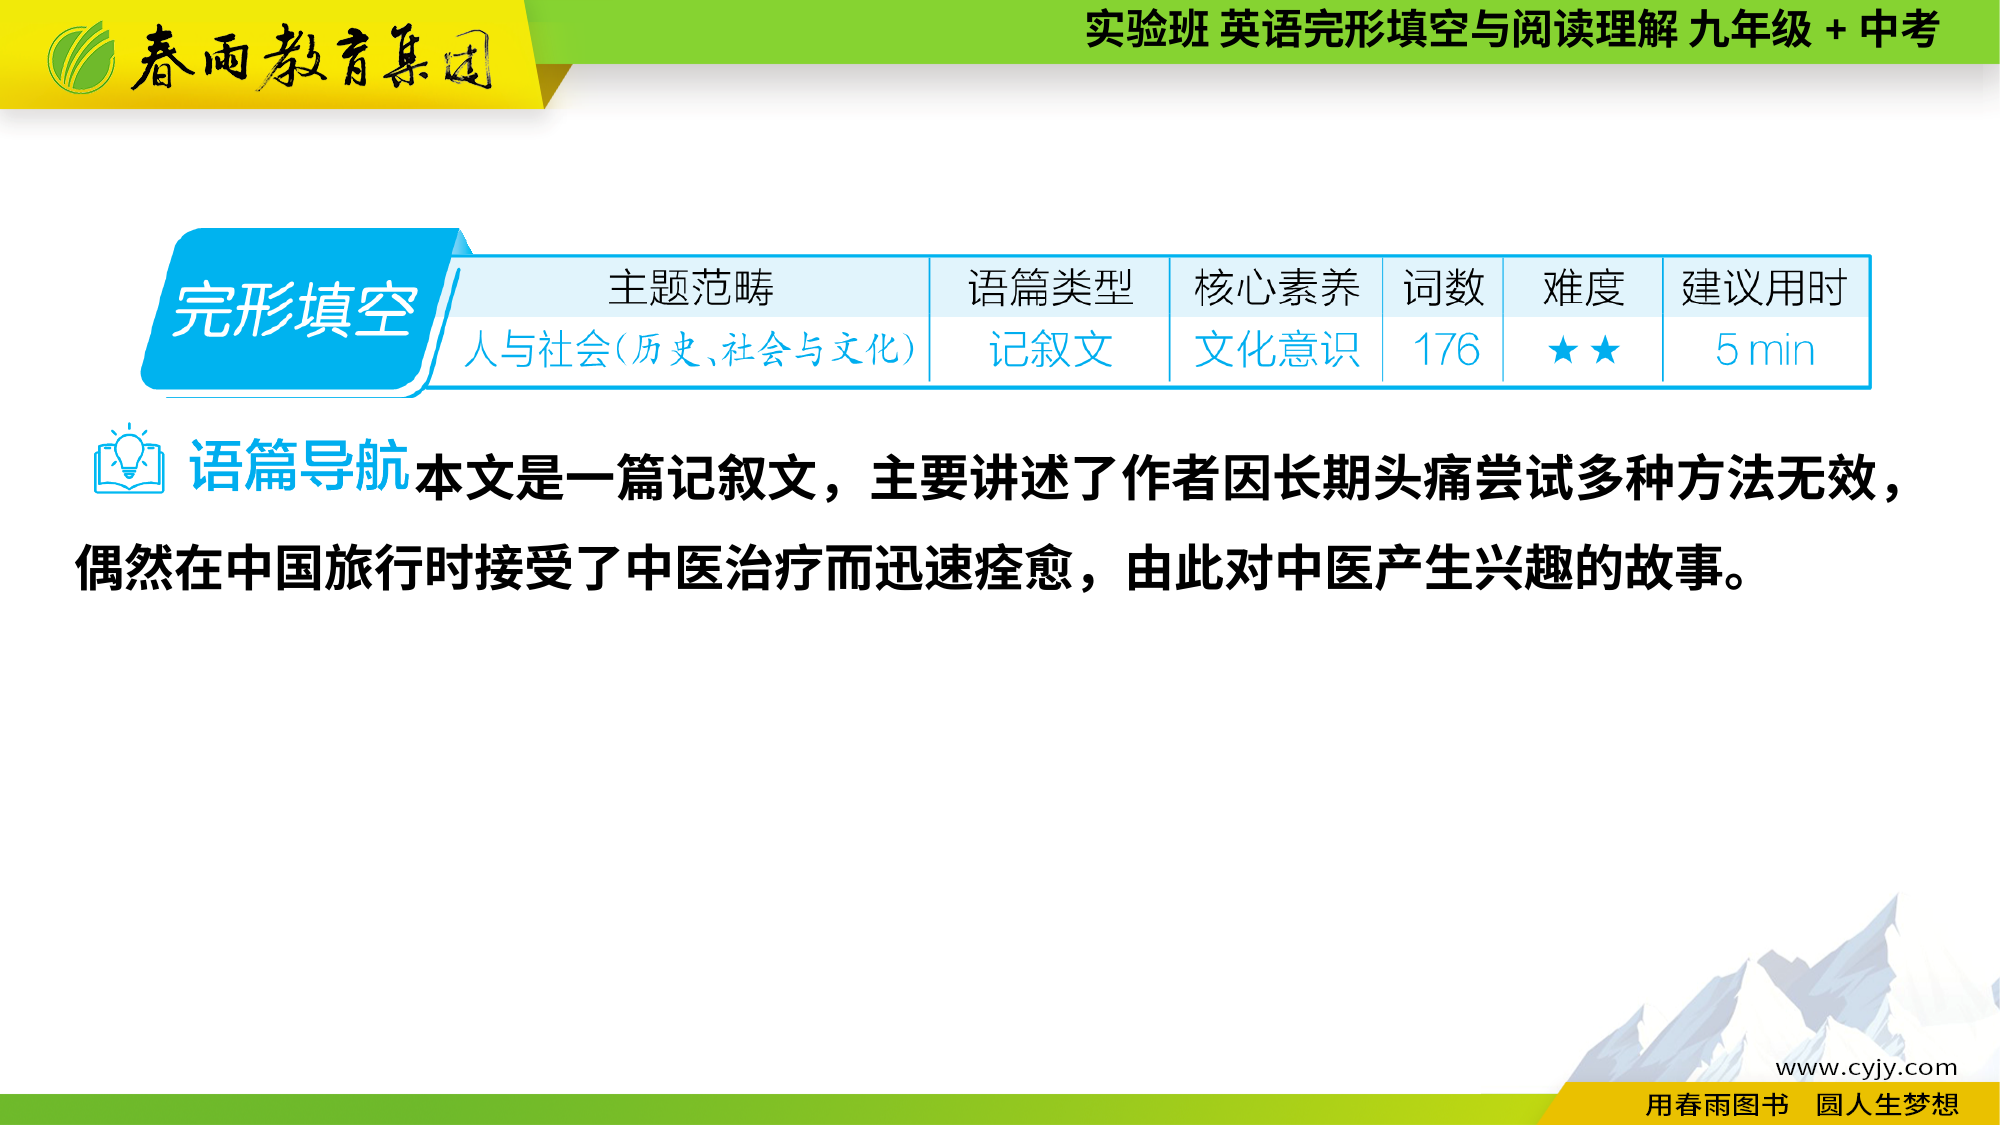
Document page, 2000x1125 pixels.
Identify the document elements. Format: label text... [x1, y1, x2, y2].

list 本文是一篇记叙文，主要讲述了作者因长期头痛尝试多种方法无效，偶然在中国旅行时接受了中医治疗而迅速痊愈，由此对中医产生兴趣的故事。 [59, 409, 1944, 595]
picture [0, 0, 2000, 1125]
